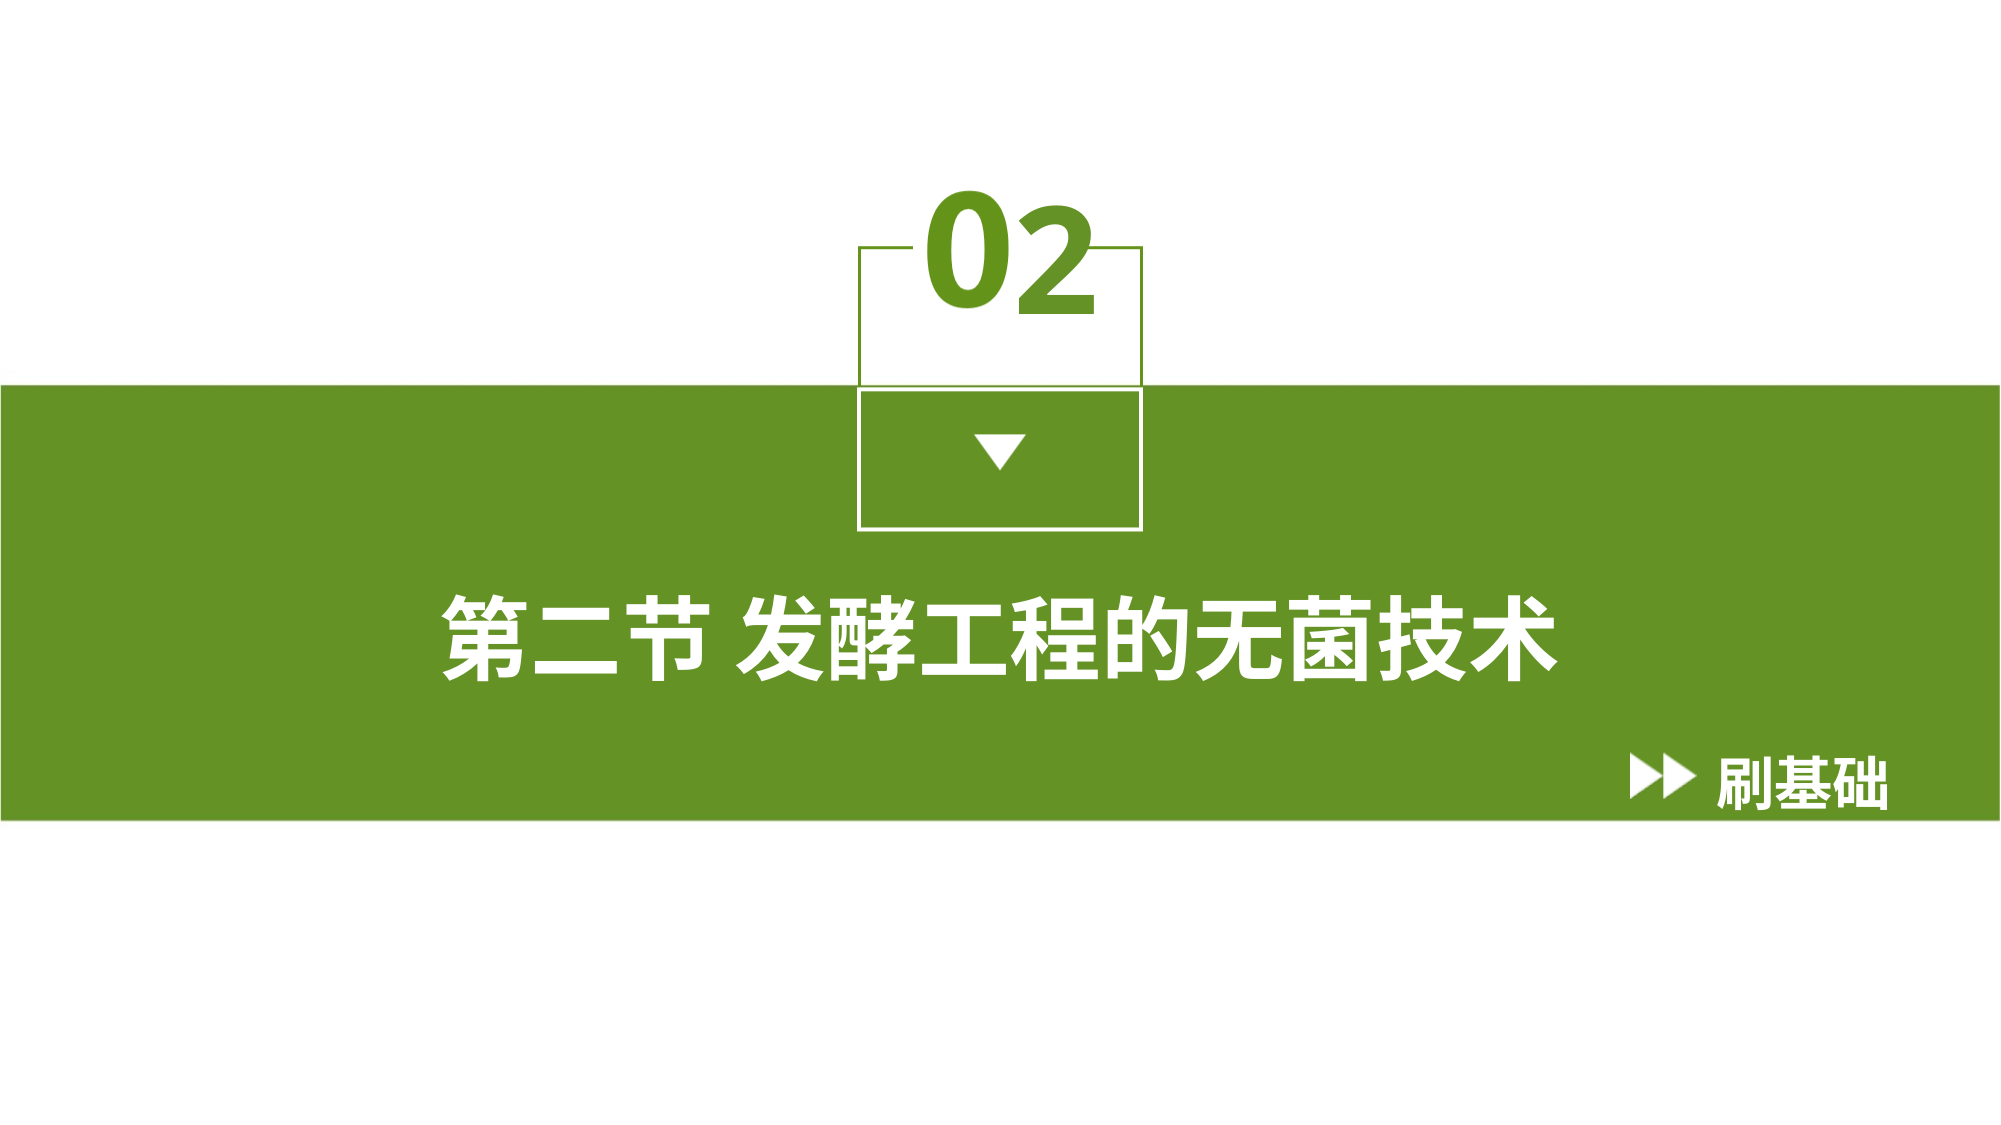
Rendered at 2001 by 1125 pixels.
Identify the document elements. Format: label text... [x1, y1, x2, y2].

text_box 2 [1013, 156, 1173, 353]
picture [0, 0, 2000, 572]
text_box 第二节 发酵工程的无菌技术 [0, 572, 2000, 699]
text_box 刷基础 [1715, 718, 1997, 812]
picture [0, 699, 2000, 1125]
